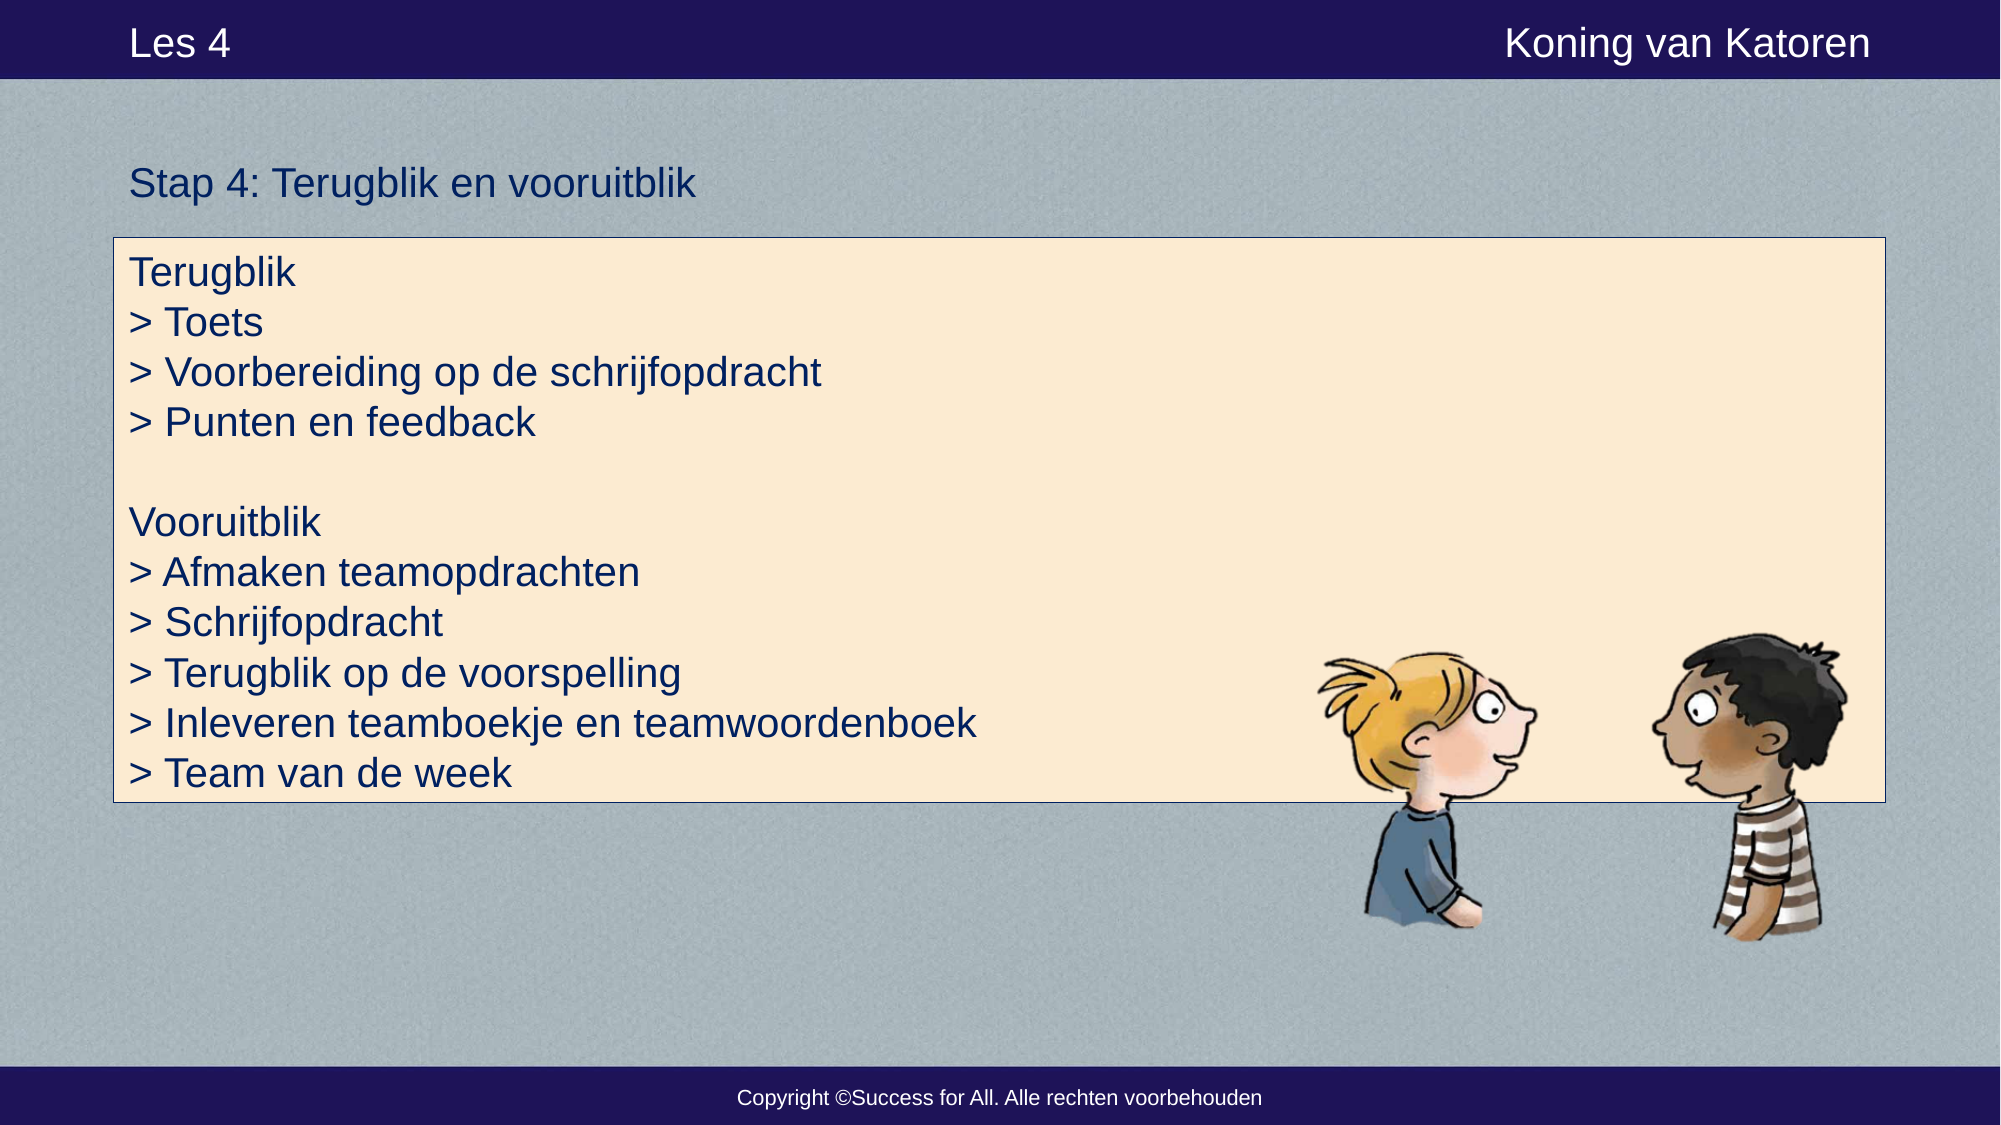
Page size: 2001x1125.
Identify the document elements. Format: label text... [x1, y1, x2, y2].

text_box Koning van Katoren [999, 8, 1886, 73]
picture [0, 0, 2001, 1125]
text_box Stap 4: Terugblik en vooruitblik [113, 148, 1635, 214]
text_box Copyright ©Success for All. Alle rechten voorbehouden [0, 1076, 2000, 1125]
text_box Terugblik > Toets > Voorbereiding op de schrijfopdracht > Punten en feedback Vooruitblik > Afmaken teamopdrachten > Schrijfopdracht > Terugblik op de voorspelling > Inleveren teamboekje en teamwoordenboek > Team van de week [113, 237, 1886, 803]
text_box Les 4 [114, 8, 354, 73]
